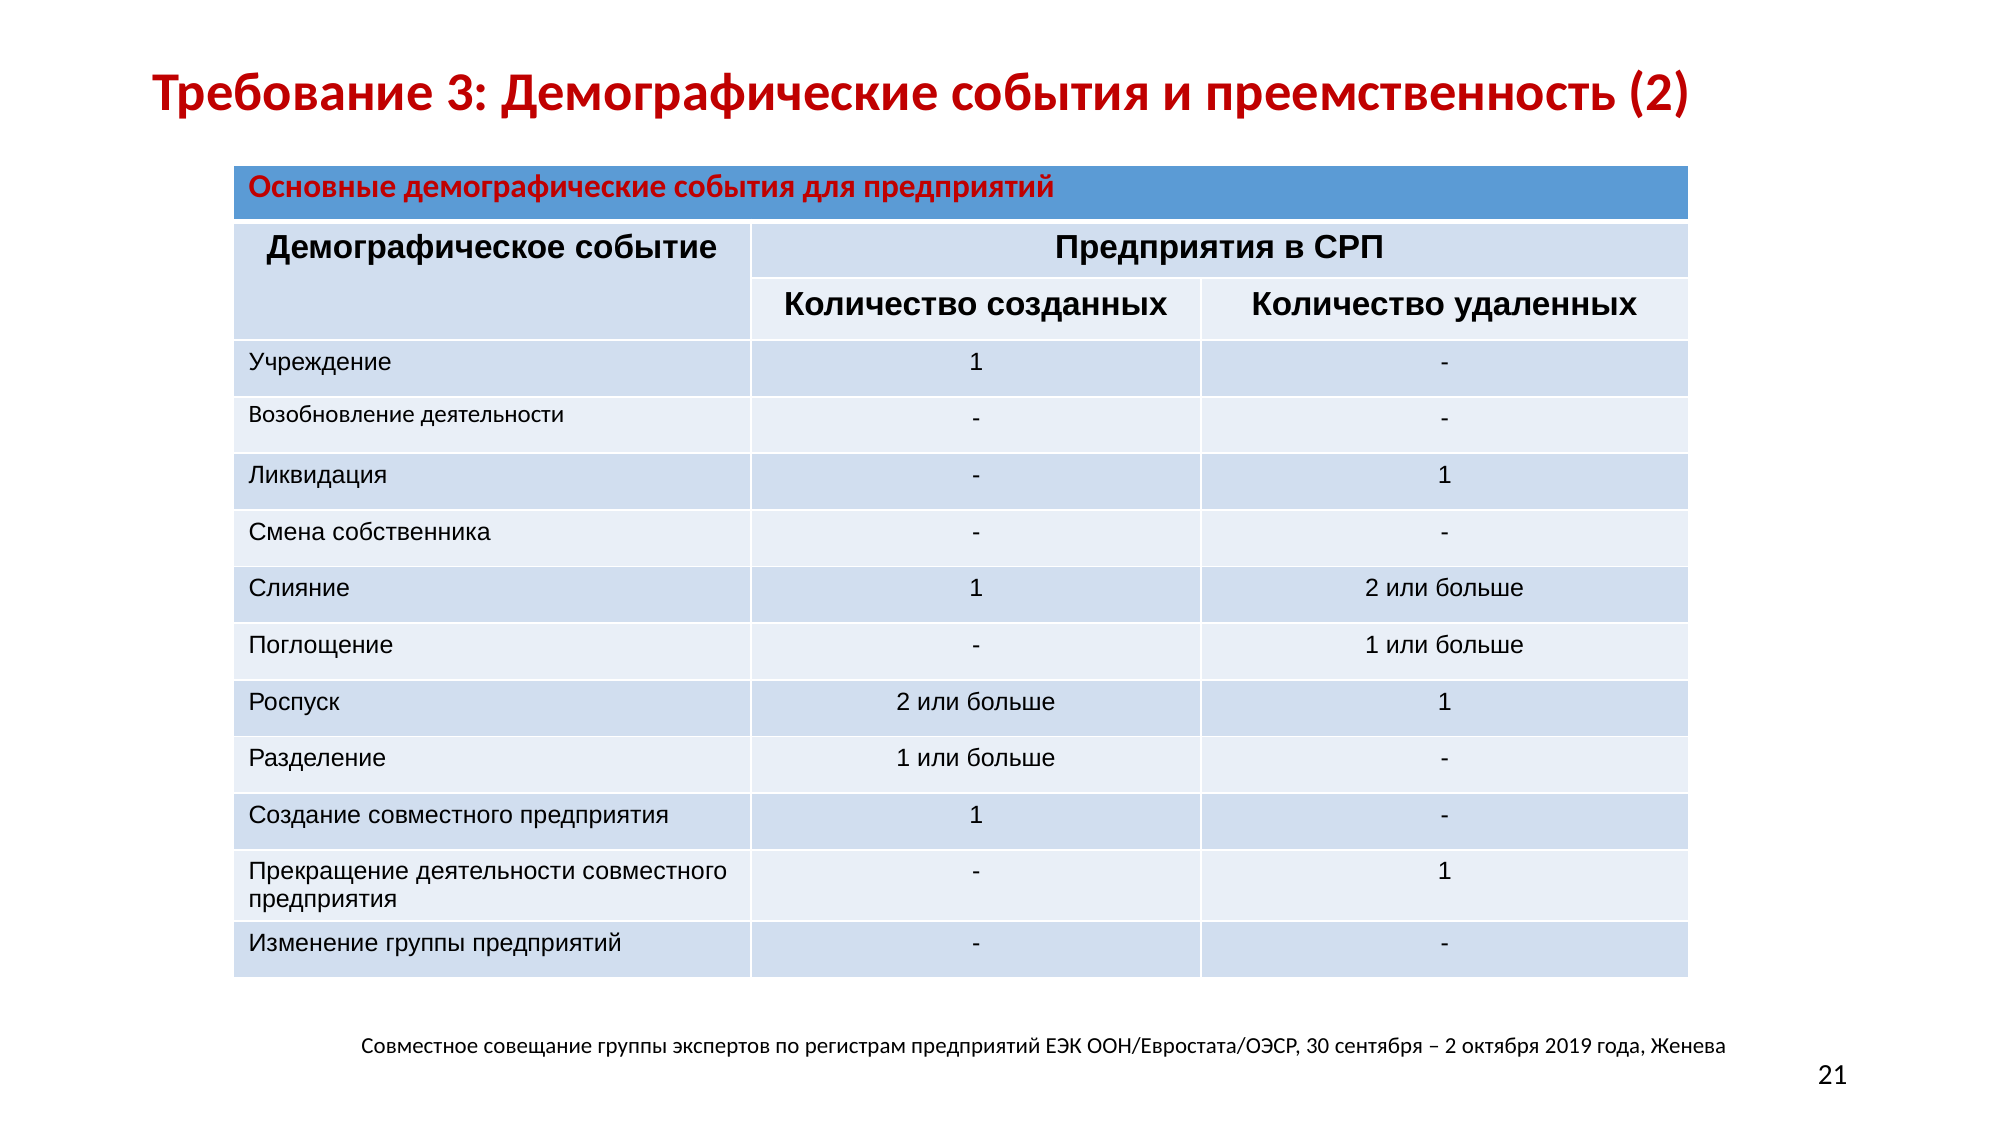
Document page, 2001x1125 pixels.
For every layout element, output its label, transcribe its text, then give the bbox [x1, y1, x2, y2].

table_cell Поглощение [234, 624, 750, 679]
table_cell - [752, 511, 1200, 566]
table_cell Разделение [234, 737, 750, 792]
footer Совместное совещание группы экспертов по регистрам предприятий ЕЭК ООН/Евростата/ОЭСР, 30 сентября – 2 октября 2019 года, Женева [137, 1014, 1953, 1075]
title Требование 3: Демографические события и преемственность (2) [137, 36, 1888, 150]
table_cell Количество созданных [752, 279, 1200, 339]
table_cell Учреждение [234, 341, 750, 396]
table_cell - [752, 922, 1200, 977]
table_cell 1 или больше [752, 737, 1200, 792]
table_cell 2 или больше [752, 681, 1200, 736]
table_cell - [1202, 341, 1688, 396]
table_cell 1 [1202, 681, 1688, 736]
table_cell Роспуск [234, 681, 750, 736]
table_cell 1 [1202, 454, 1688, 509]
table_cell Ликвидация [234, 454, 750, 509]
table_cell - [1202, 511, 1688, 566]
table_cell 1 [752, 567, 1200, 622]
table_cell - [1202, 922, 1688, 977]
table_cell - [1202, 398, 1688, 452]
table_header Основные демографические события для предприятий [234, 166, 1688, 219]
table_cell 1 [1202, 851, 1688, 920]
table_cell Смена собственника [234, 511, 750, 566]
slide_number 21 [1412, 1075, 1863, 1103]
table_cell - [1202, 794, 1688, 849]
table_cell Возобновление деятельности [234, 398, 750, 452]
table_cell Количество удаленных [1202, 279, 1688, 339]
table_cell - [752, 398, 1200, 452]
table_cell Демографическое событие [234, 224, 750, 339]
table_cell - [752, 624, 1200, 679]
table_cell 1 [752, 341, 1200, 396]
table_cell Предприятия в СРП [752, 224, 1688, 277]
table_cell Создание совместного предприятия [234, 794, 750, 849]
table_cell - [1202, 737, 1688, 792]
table_cell 2 или больше [1202, 567, 1688, 622]
table_cell Прекращение деятельности совместного предприятия [234, 851, 750, 920]
table_cell 1 или больше [1202, 624, 1688, 679]
table_cell 1 [752, 794, 1200, 849]
table_cell - [752, 851, 1200, 920]
table_cell - [752, 454, 1200, 509]
table_cell Слияние [234, 567, 750, 622]
table_cell Изменение группы предприятий [234, 922, 750, 977]
